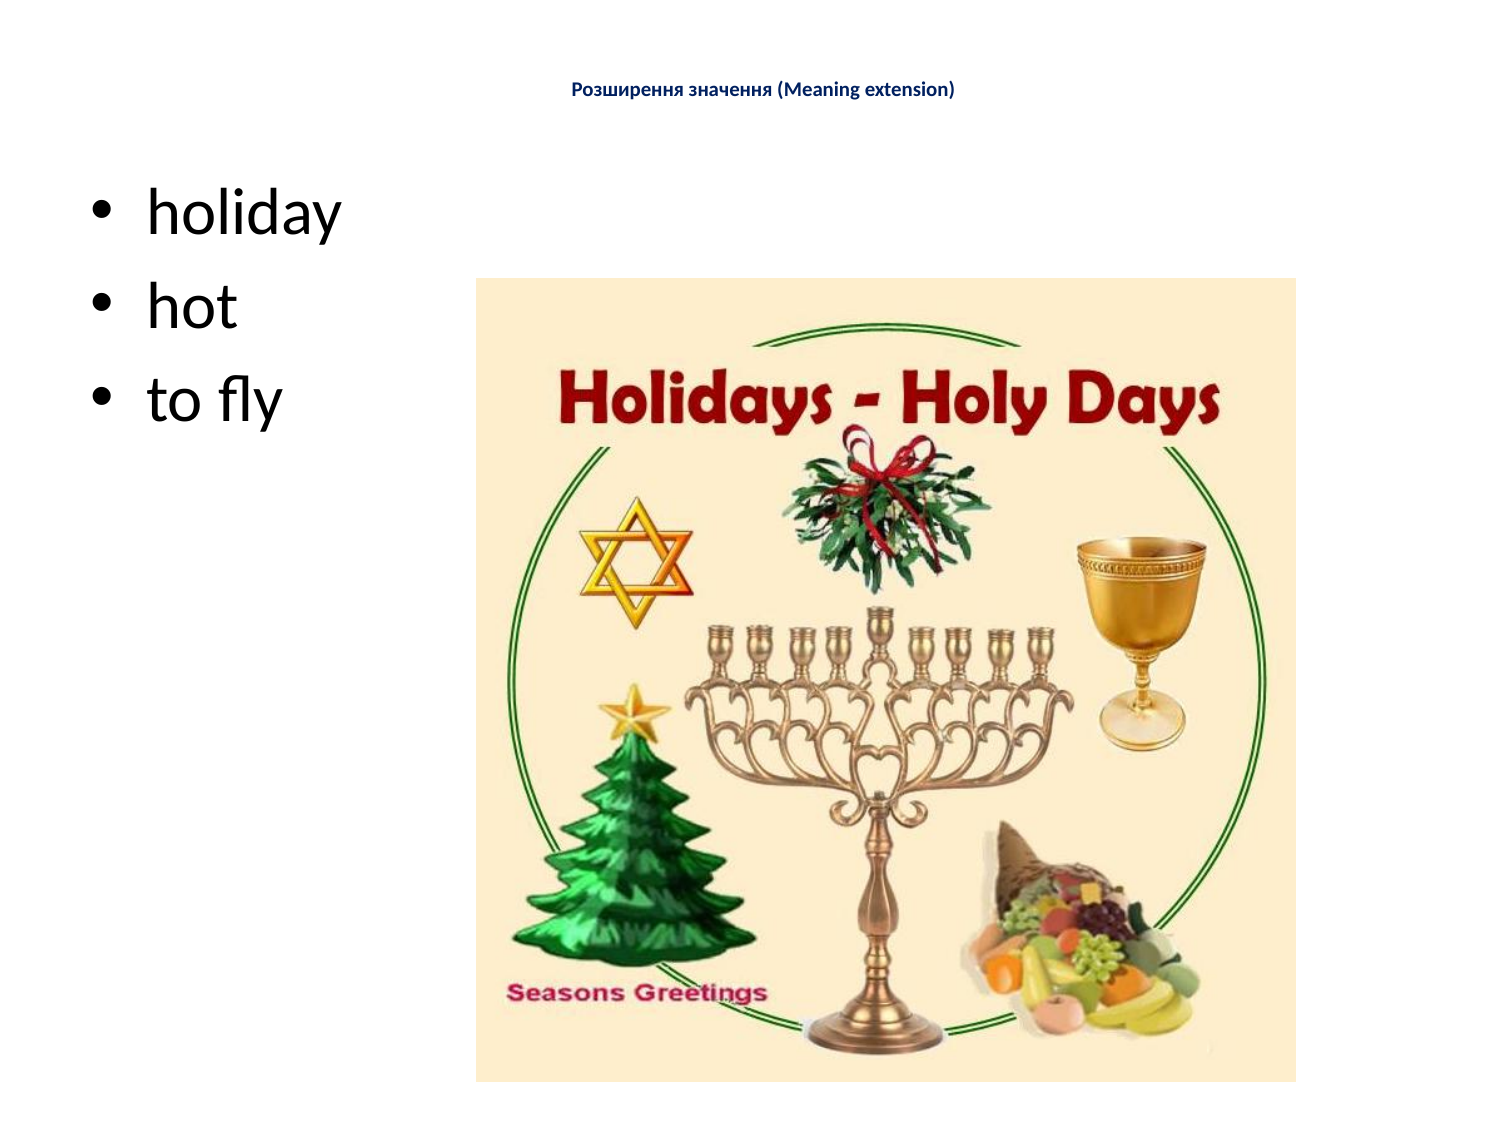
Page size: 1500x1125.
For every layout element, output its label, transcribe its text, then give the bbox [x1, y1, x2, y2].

picture [476, 278, 1296, 1082]
list holiday hot to fly [75, 160, 1425, 1005]
title Розширення значення (Meaning extension) [88, 42, 1439, 149]
